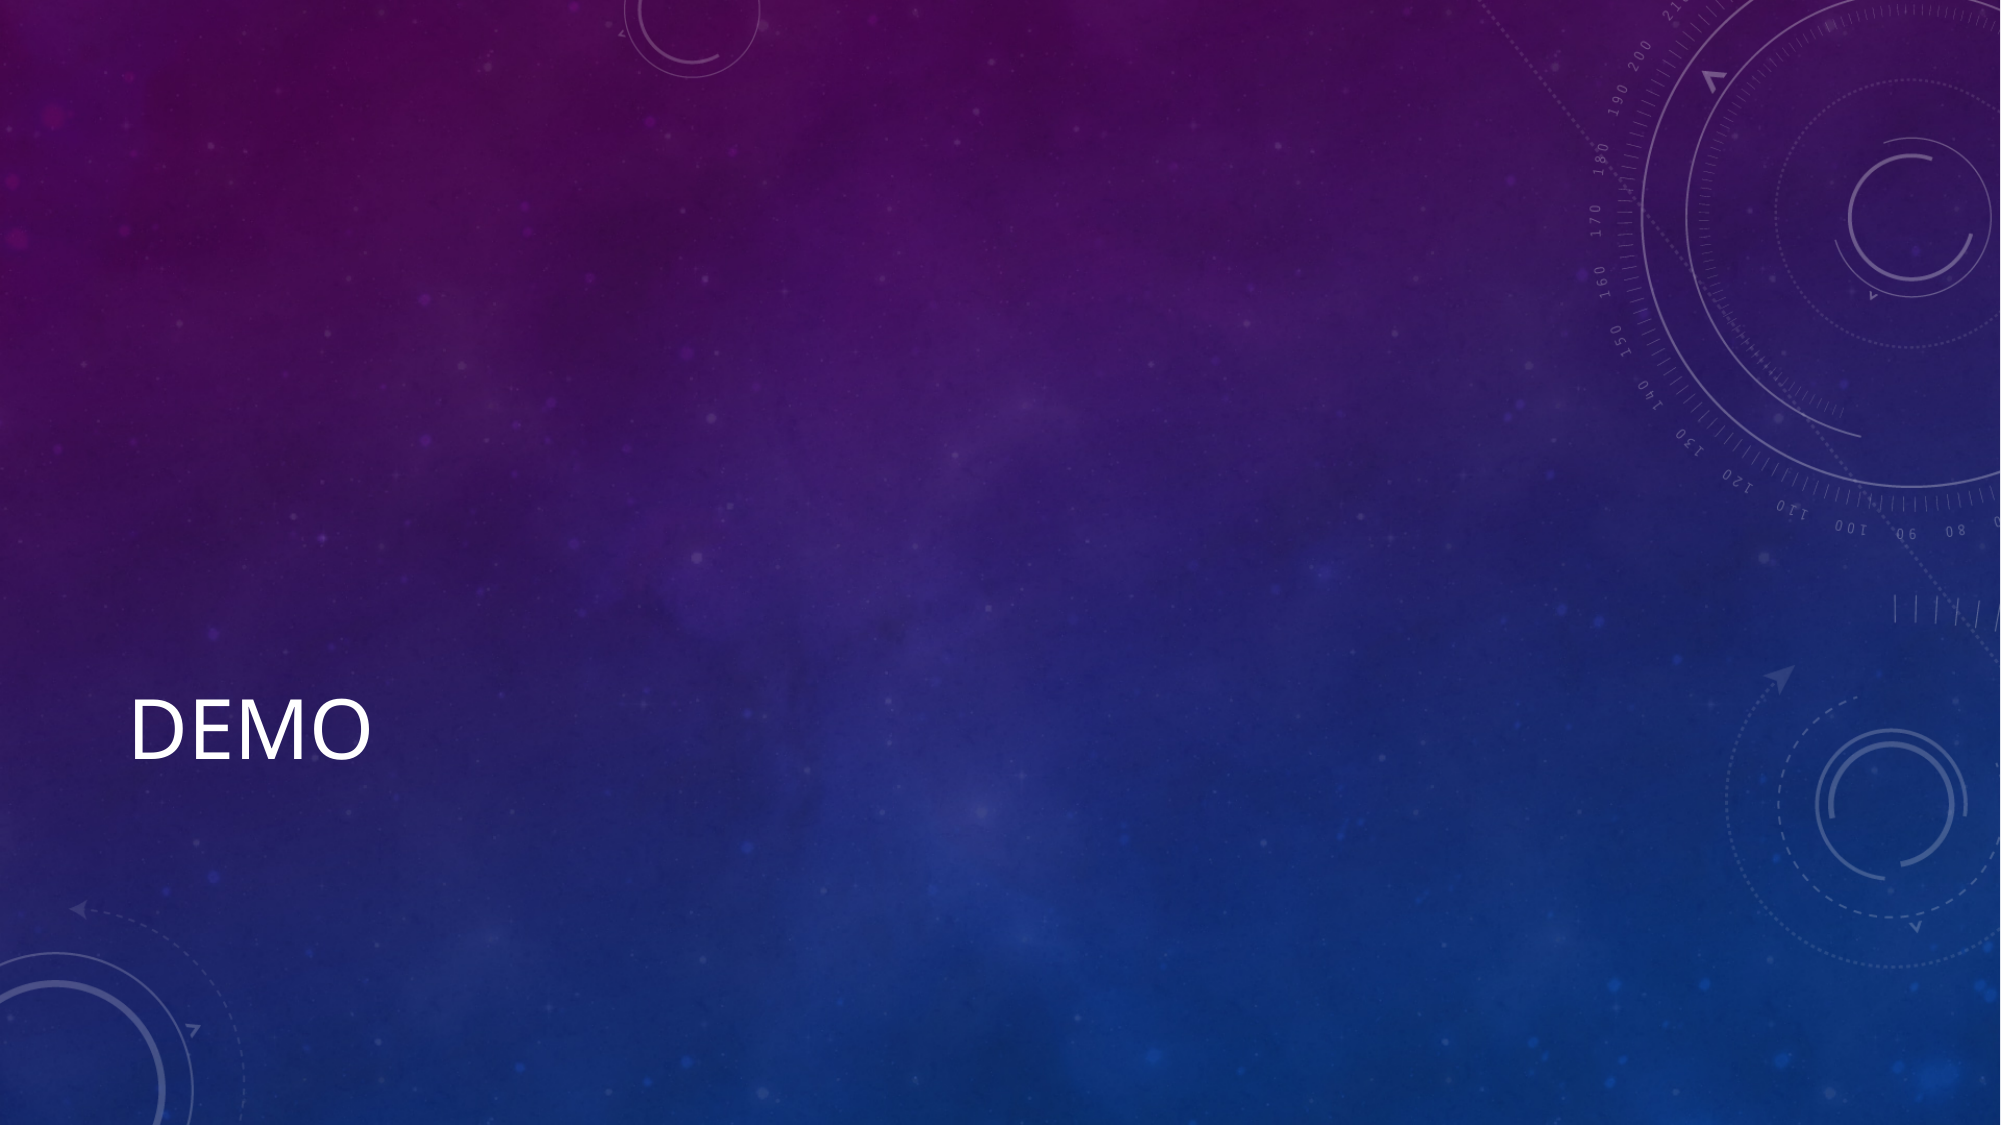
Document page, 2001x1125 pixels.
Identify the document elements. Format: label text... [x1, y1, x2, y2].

title Demo [112, 542, 1775, 784]
picture [0, 0, 2001, 1125]
